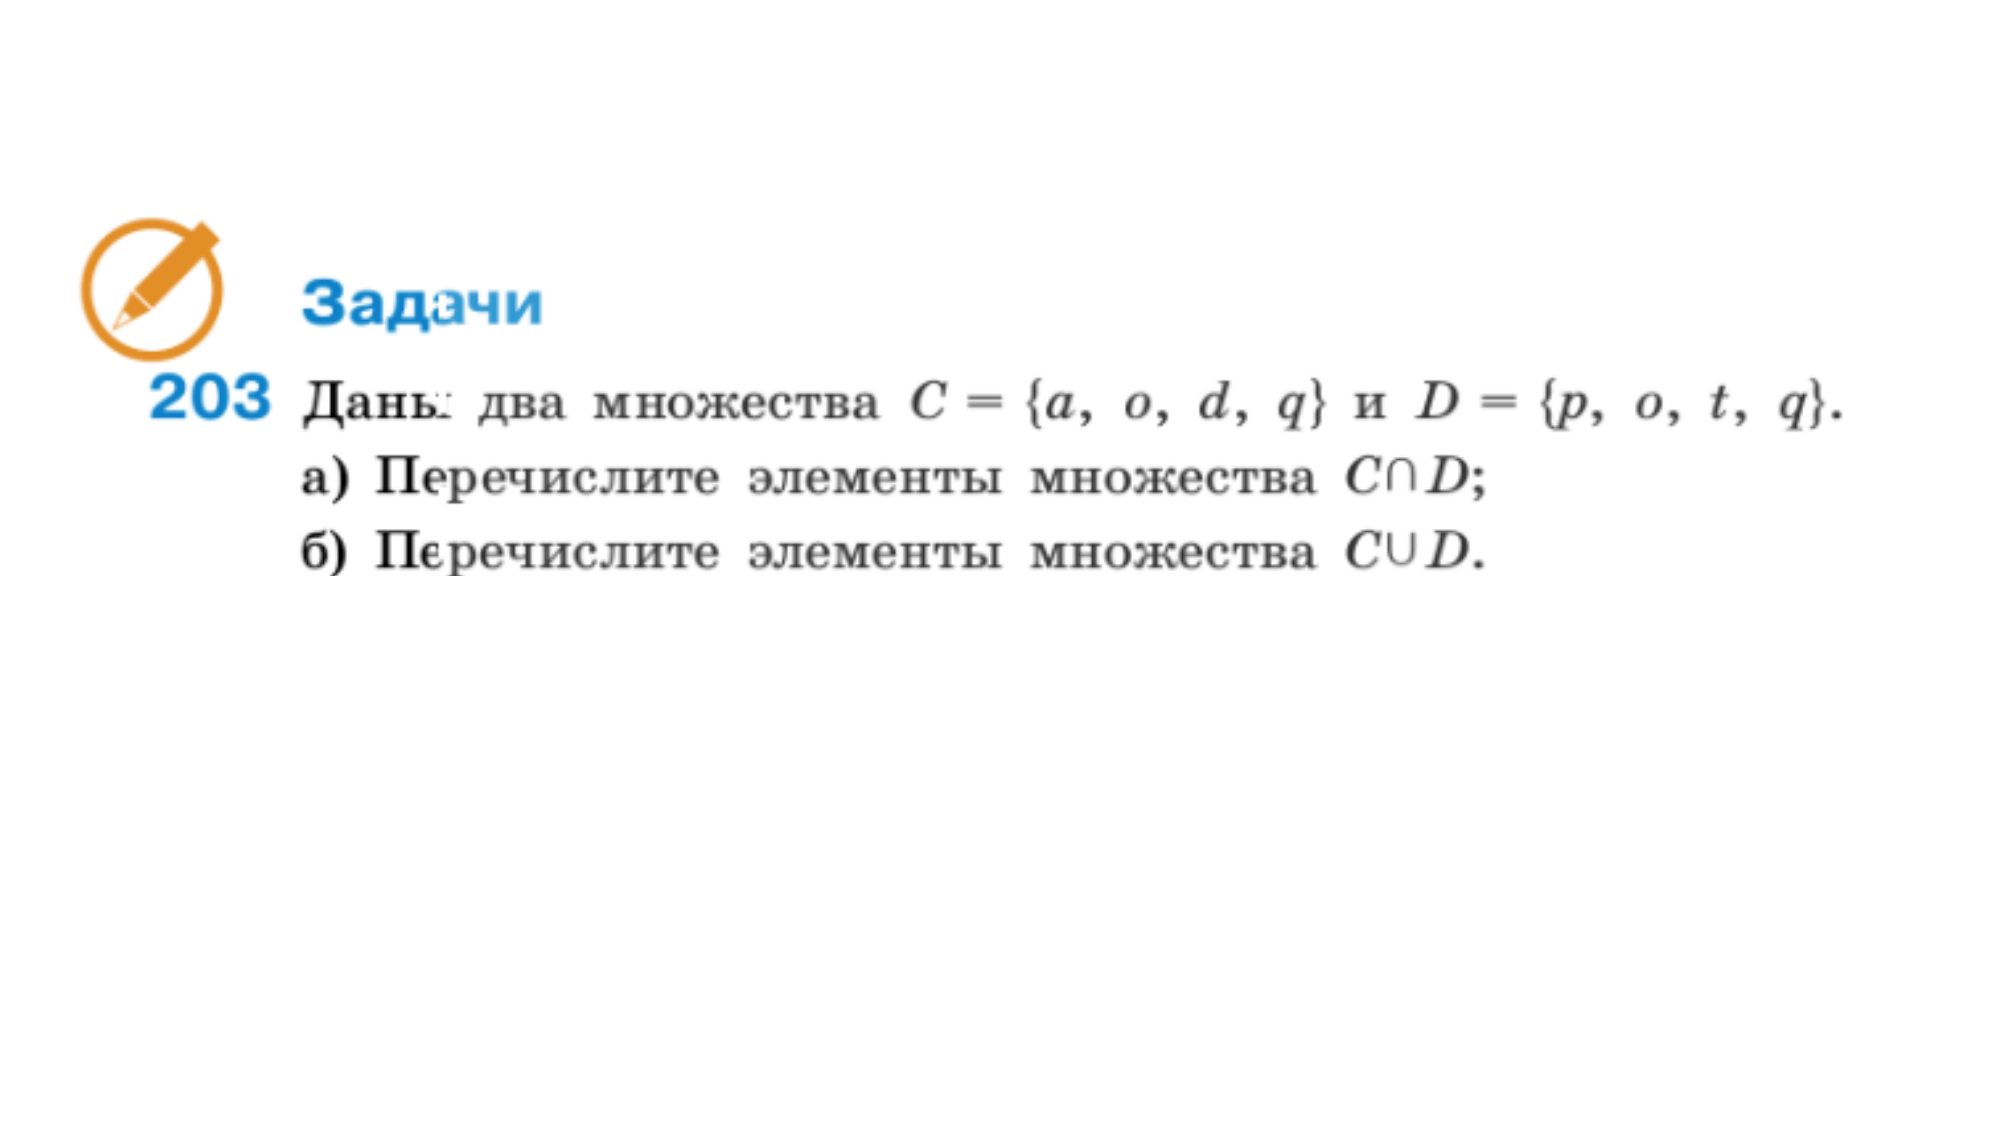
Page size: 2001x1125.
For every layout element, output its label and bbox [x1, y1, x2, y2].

picture [56, 200, 1890, 576]
